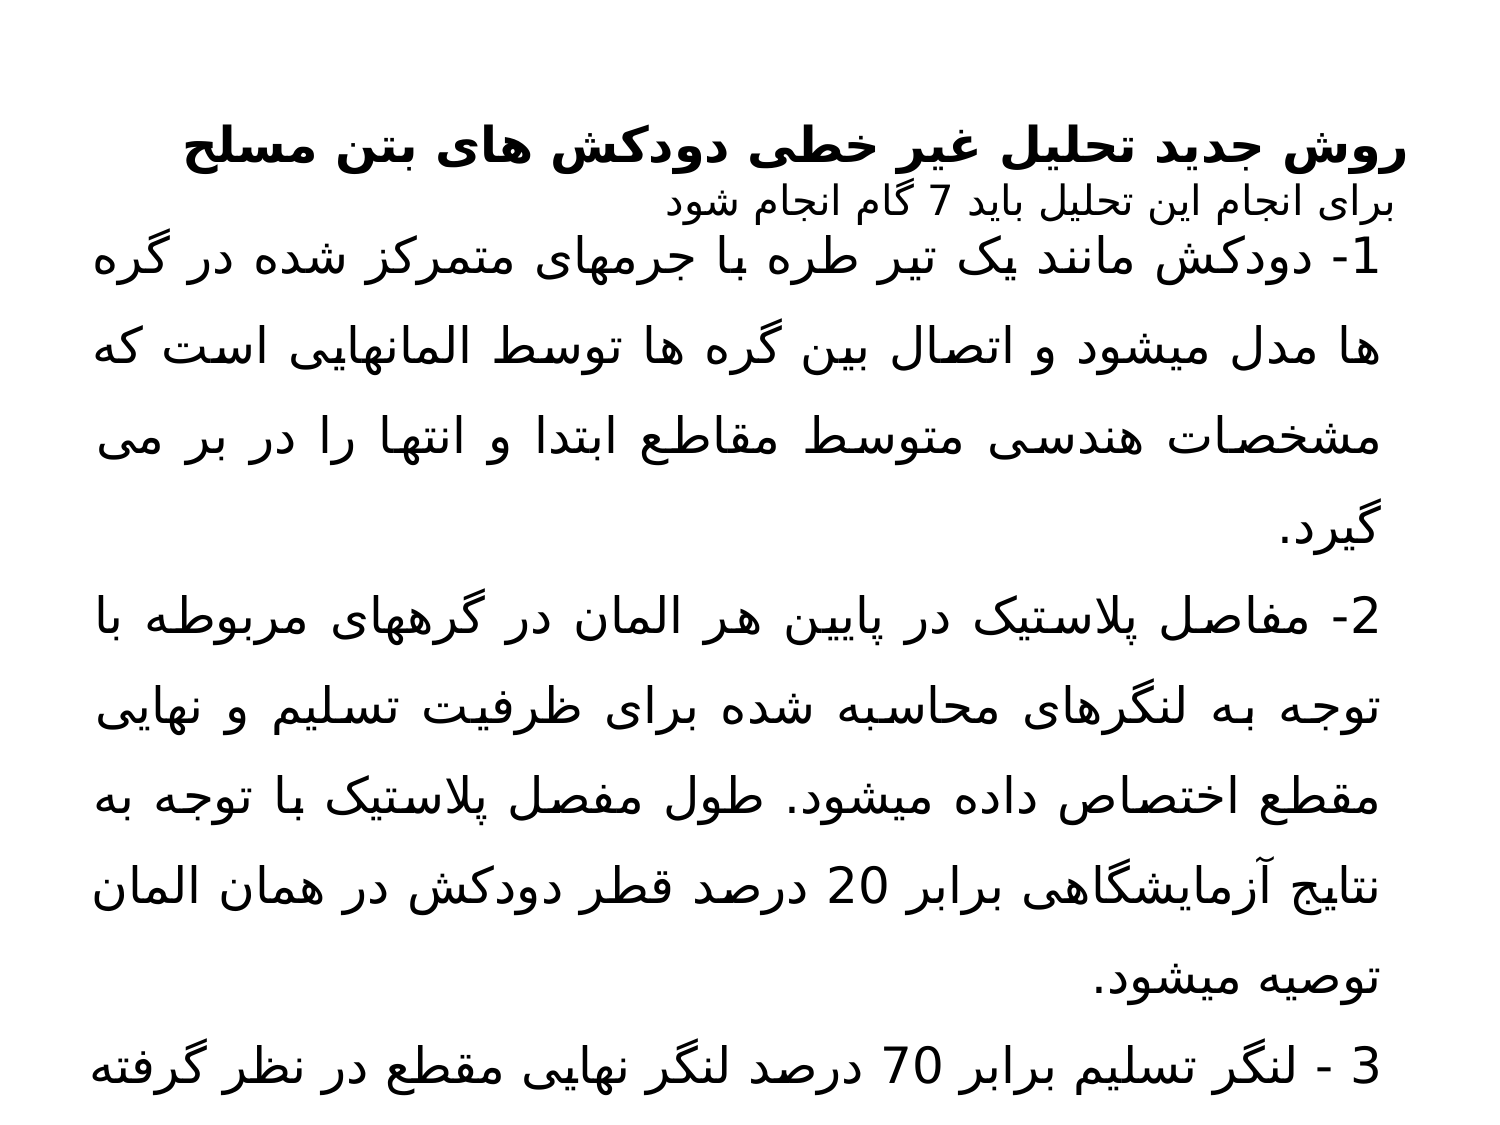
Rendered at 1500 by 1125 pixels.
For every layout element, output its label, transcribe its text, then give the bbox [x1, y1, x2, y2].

title روش جدید تحلیل غیر خطی دودکش های بتن مسلح برای انجام این تحلیل باید 7 گام انجام شود [75, 45, 1425, 233]
text_box 1- دودکش مانند یک تیر طره با جرمهای متمرکز شده در گره ها مدل می­شود و اتصال بین گره ها توسط المان­هایی است که مشخصات هندسی متوسط مقاطع ابتدا و انتها را در بر می گیرد. 2- مفاصل پلاستیک در پایین هر المان در گره­های مربوطه با توجه به لنگرهای محاسبه شده برای ظرفیت تسلیم و نهایی مقطع اختصاص داده می­شود. طول مفصل پلاستیک با توجه به نتایج آزمایشگاهی برابر 20 درصد قطر دودکش در همان المان توصیه می­شود. 3 - لنگر تسلیم برابر 70 درصد لنگر نهایی مقطع در نظر گرفته می­شود. [74, 185, 1397, 1125]
